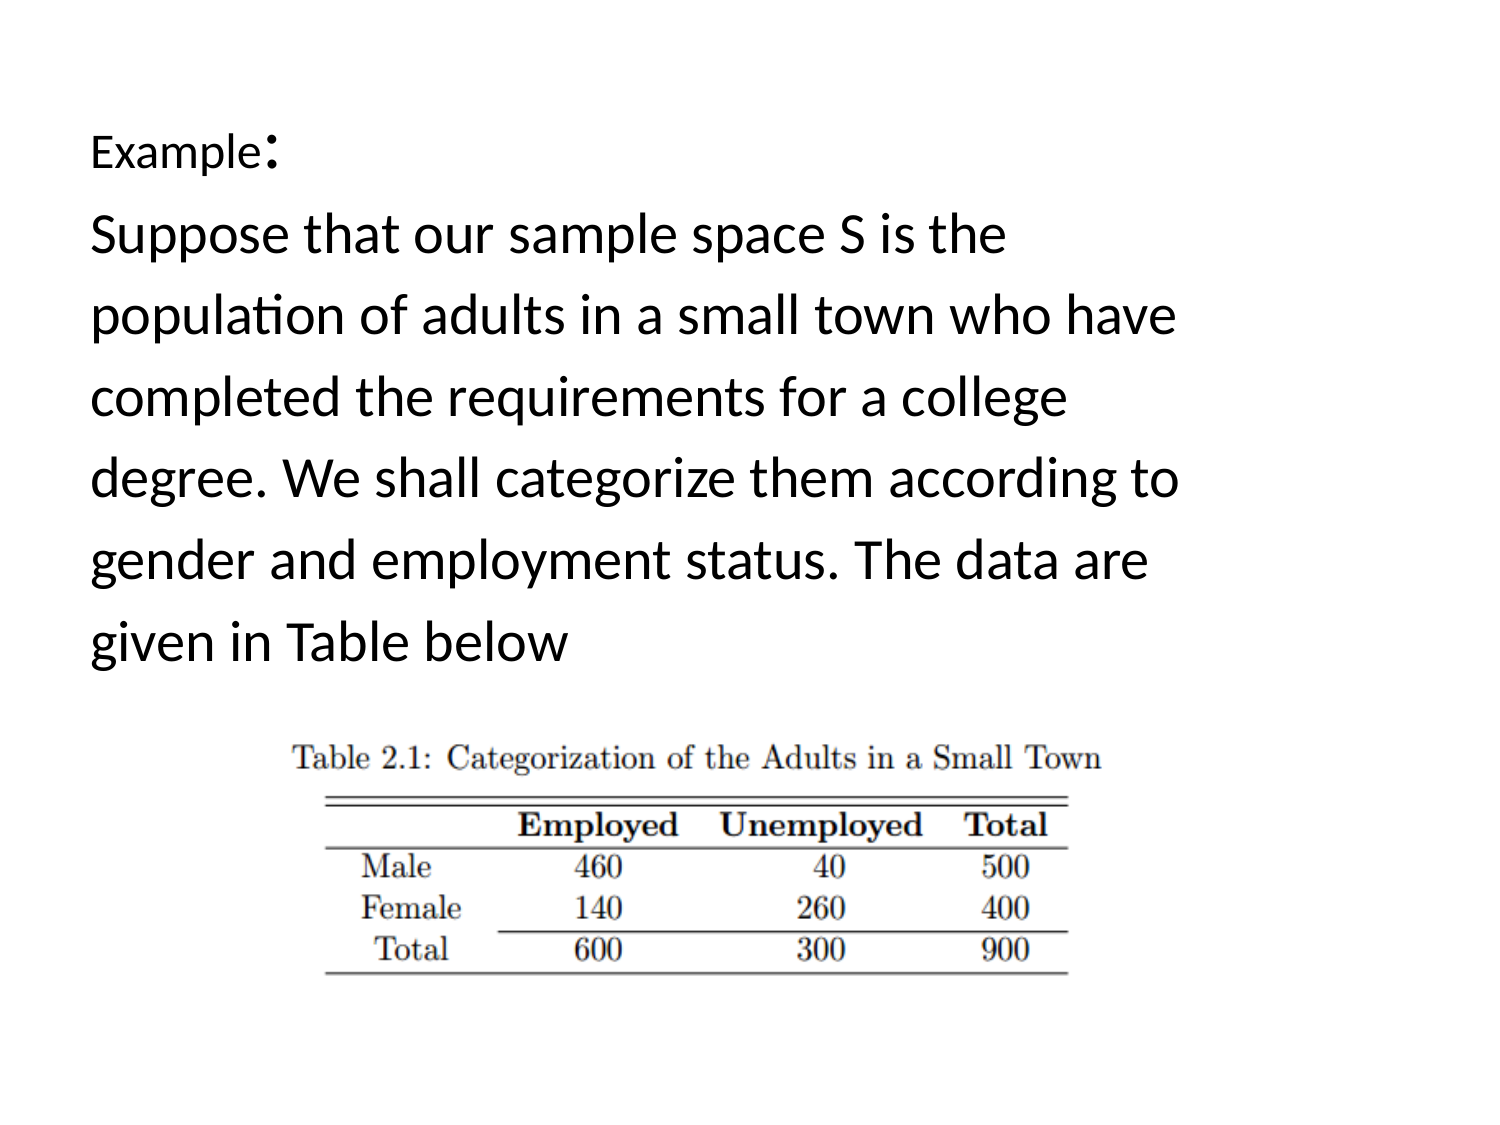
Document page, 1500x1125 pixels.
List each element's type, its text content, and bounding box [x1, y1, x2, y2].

list Suppose that our sample space S is the population of adults in a small town who have completed the requirements for a college degree. We shall categorize them according to gender and employment status. The data are given in Table below [75, 187, 1425, 1005]
picture [262, 712, 1126, 1001]
title Example: [75, 45, 1425, 187]
